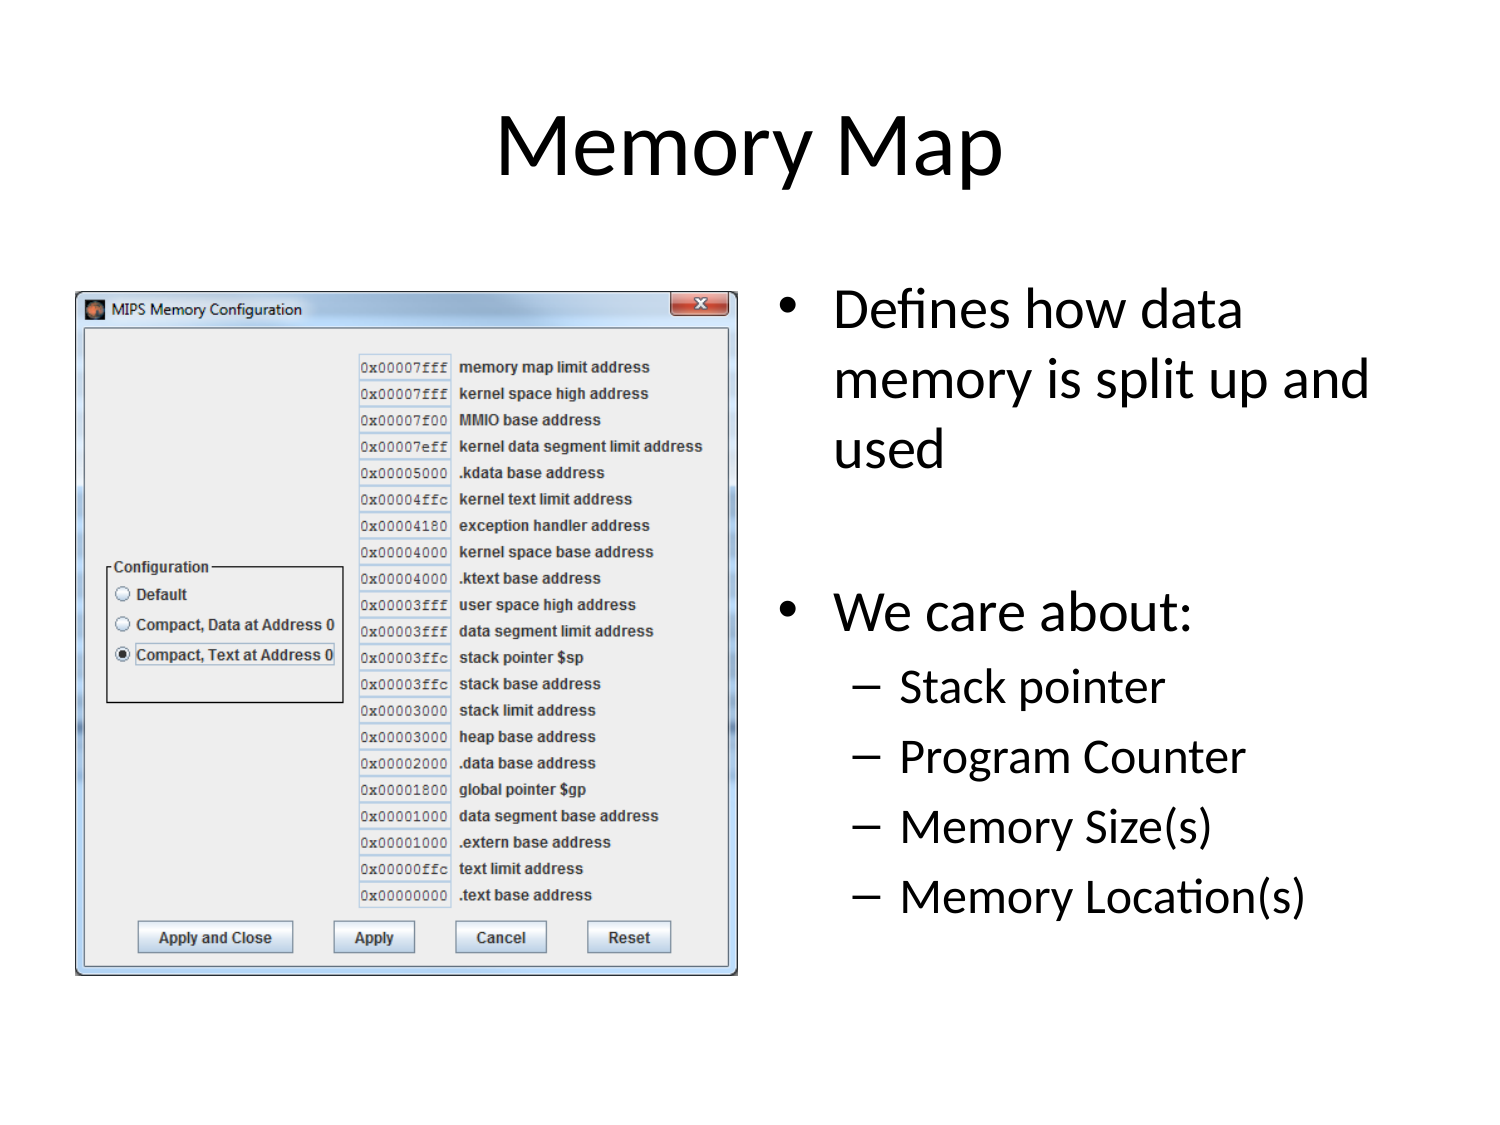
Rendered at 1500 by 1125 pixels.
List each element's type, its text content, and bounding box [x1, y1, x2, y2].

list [74, 291, 738, 976]
title Memory Map [75, 45, 1425, 233]
list Defines how data memory is split up and used We care about: Stack pointer Program Counter Memory Size(s) Memory Location(s) [762, 262, 1425, 1005]
